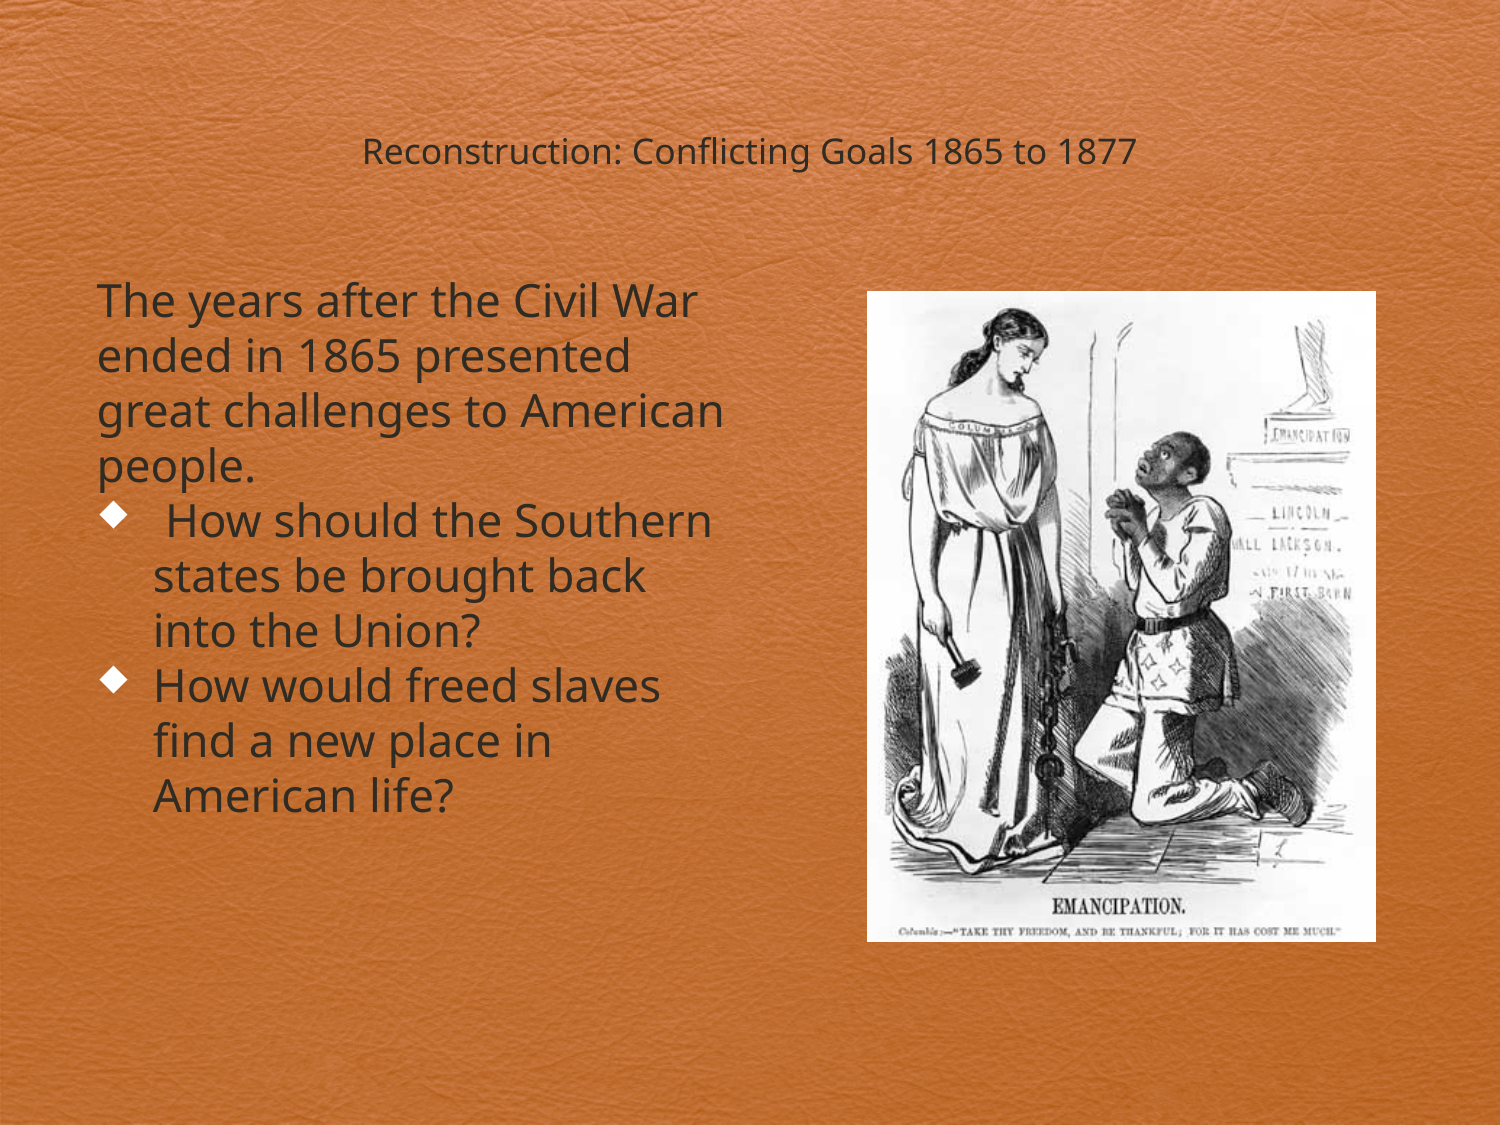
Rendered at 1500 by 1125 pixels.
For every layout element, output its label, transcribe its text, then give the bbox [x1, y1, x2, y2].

title Reconstruction: Conflicting Goals 1865 to 1877 [81, 50, 1419, 180]
subtitle The years after the Civil War ended in 1865 presented great challenges to American people. How should the Southern states be brought back into the Union? How would freed slaves find a new place in American life? [81, 264, 745, 854]
picture [866, 289, 1377, 944]
